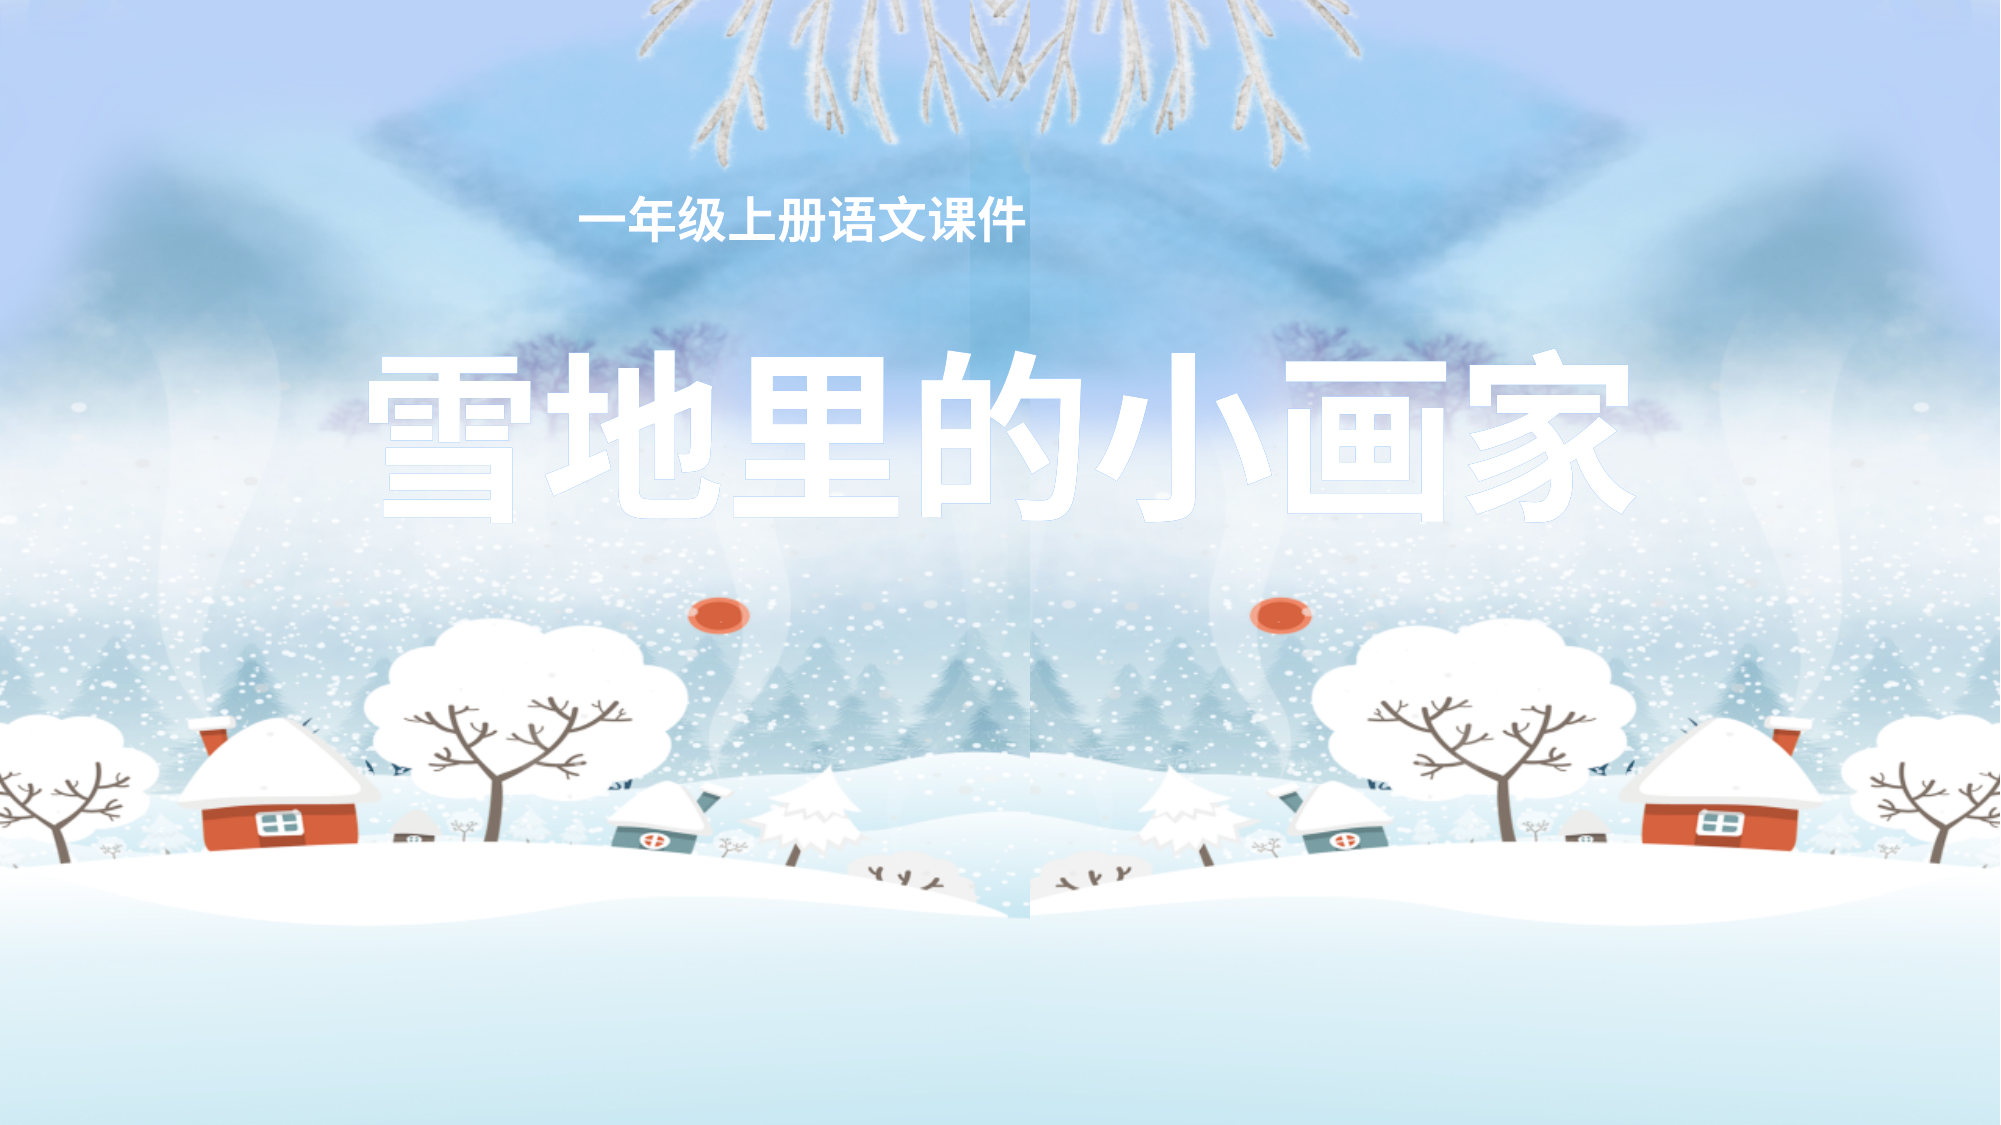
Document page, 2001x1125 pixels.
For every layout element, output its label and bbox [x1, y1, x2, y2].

text_box [300, 315, 1700, 776]
picture [0, 0, 2000, 1125]
text_box [562, 181, 1438, 258]
